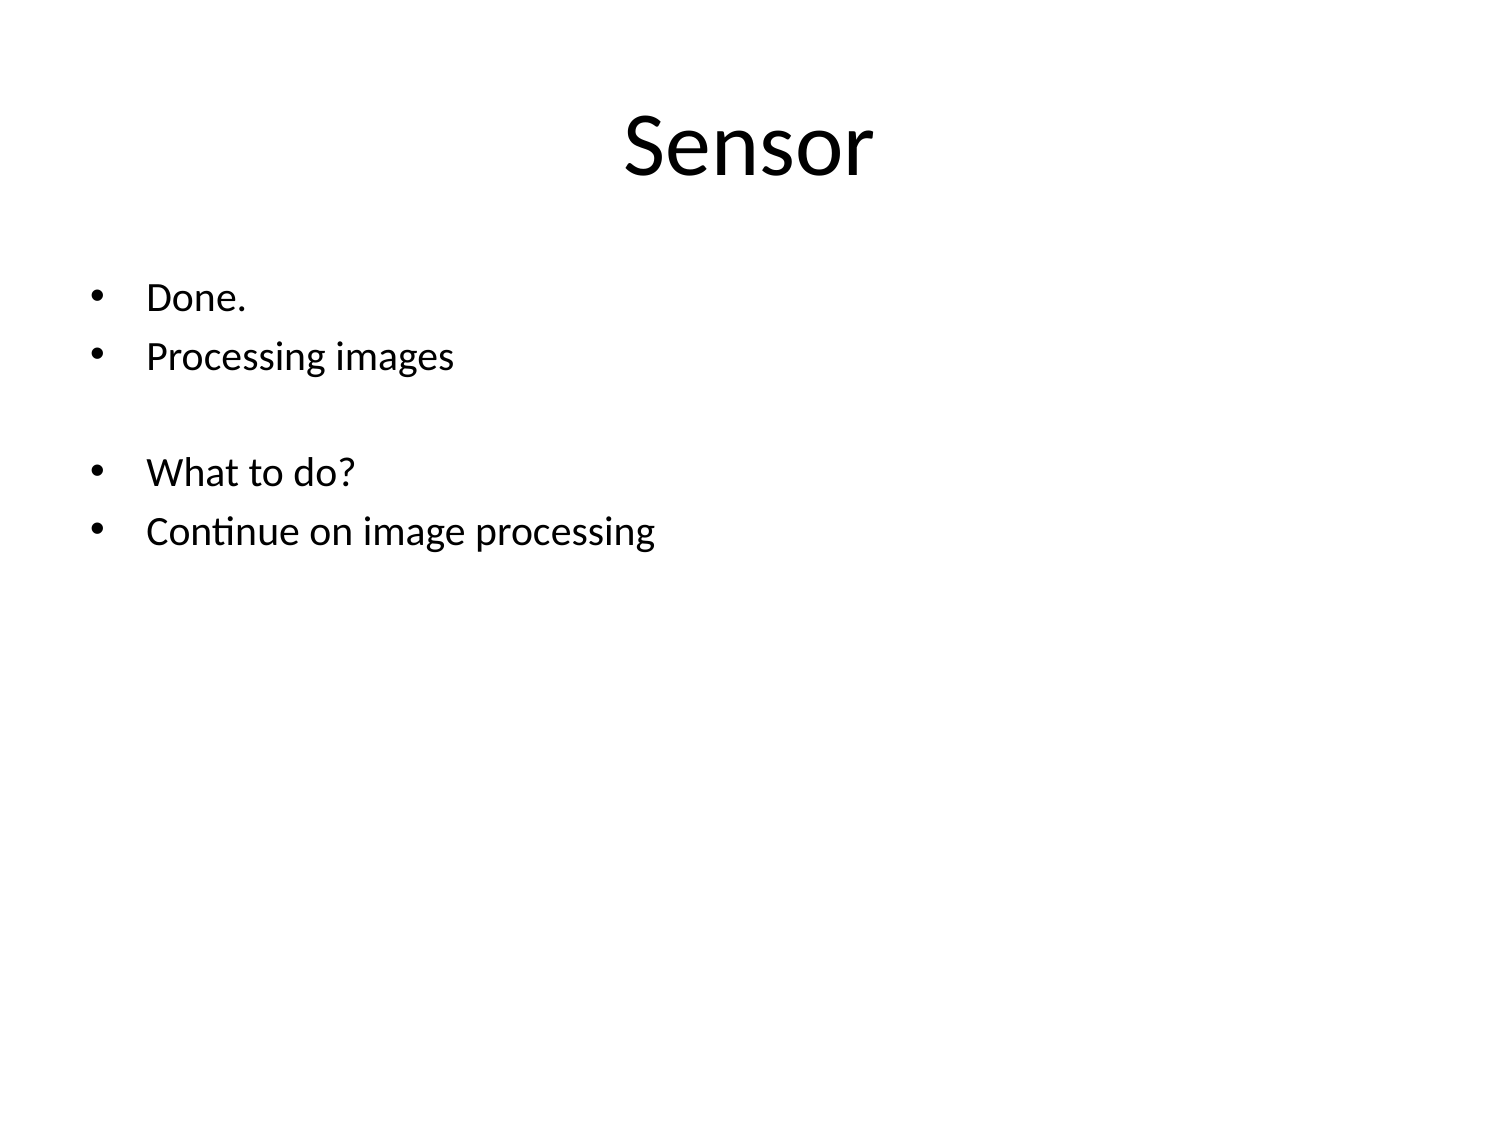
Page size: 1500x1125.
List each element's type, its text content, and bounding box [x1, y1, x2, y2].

title Sensor [75, 45, 1425, 233]
list Done. Processing images What to do? Continue on image processing [75, 262, 1425, 1005]
